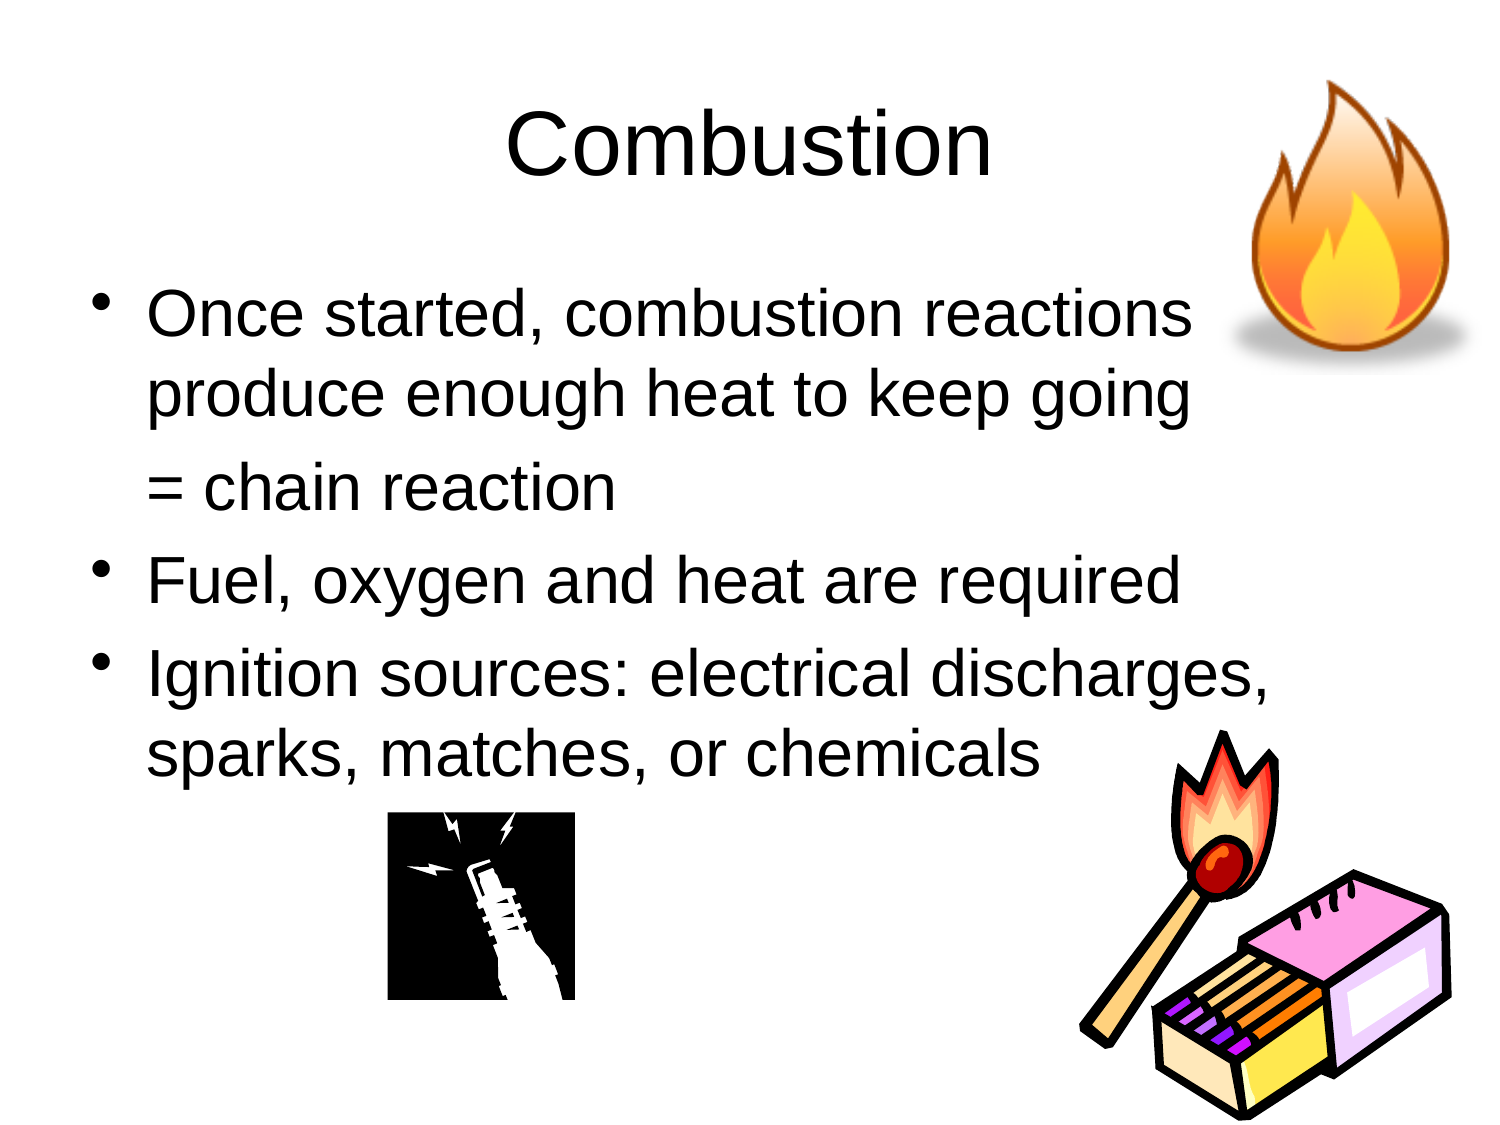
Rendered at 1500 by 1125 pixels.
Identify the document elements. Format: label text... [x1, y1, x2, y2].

title Combustion [75, 45, 1425, 233]
picture [387, 812, 576, 1001]
picture [1074, 725, 1457, 1125]
picture [1199, 74, 1500, 376]
list Once started, combustion reactions produce enough heat to keep going = chain reaction Fuel, oxygen and heat are required Ignition sources: electrical discharges, sparks, matches, or chemicals [75, 262, 1425, 1005]
